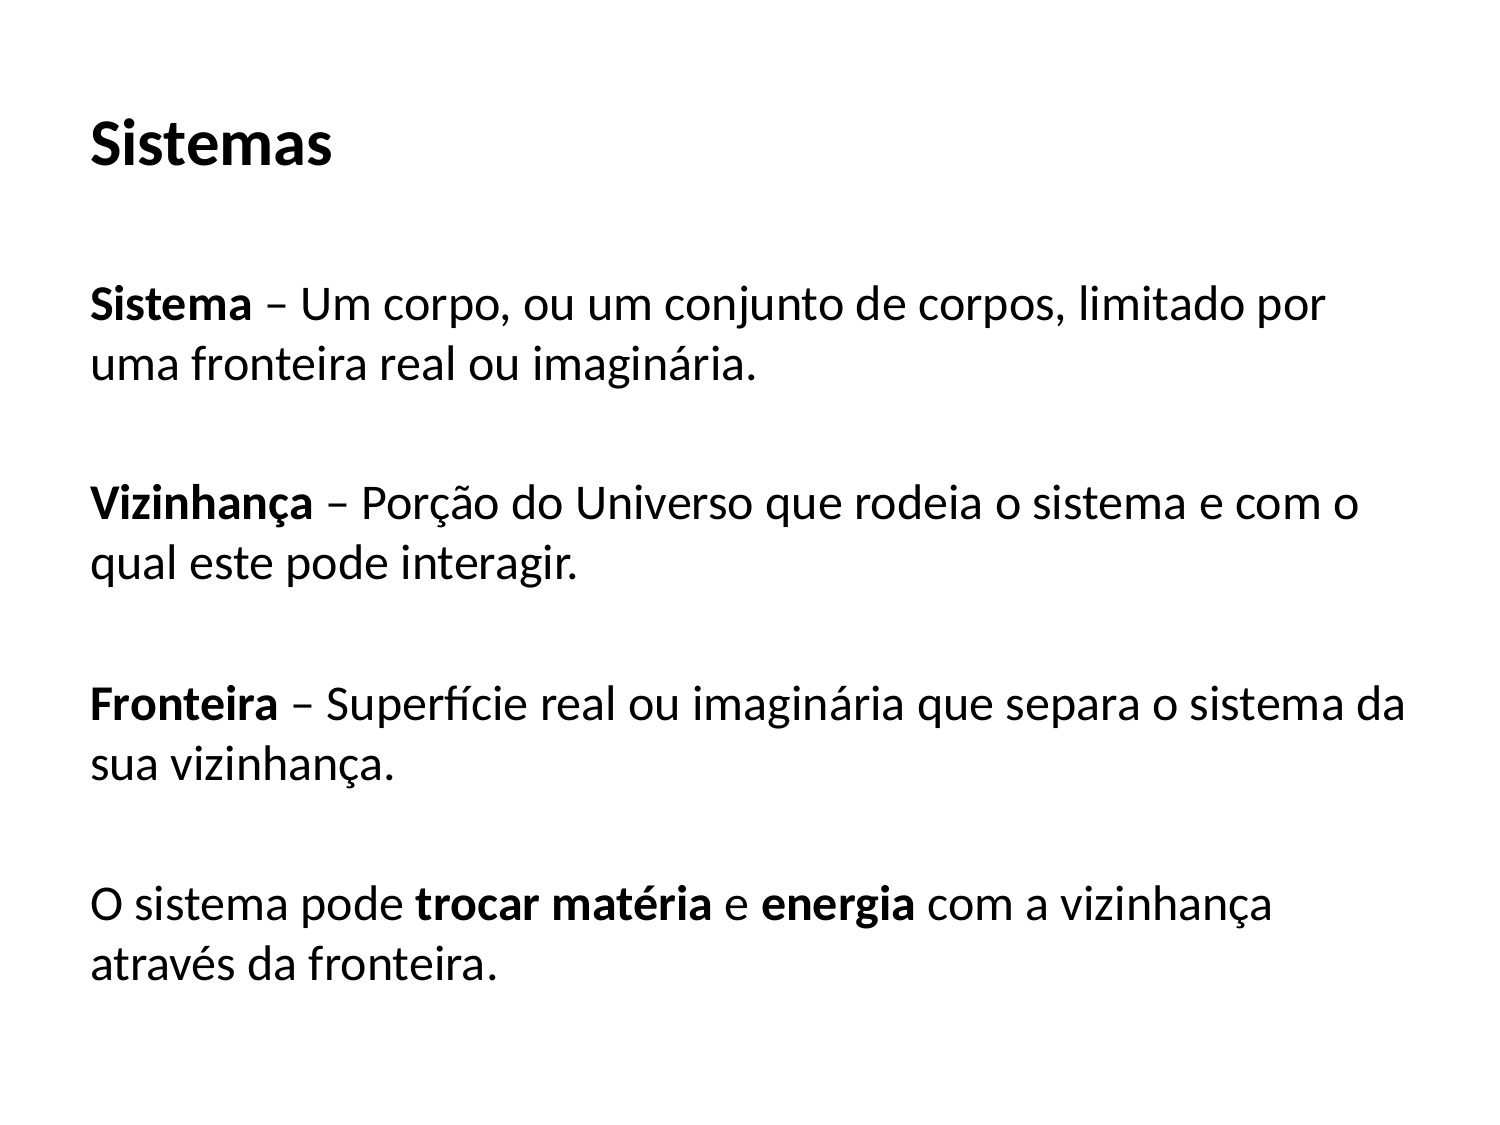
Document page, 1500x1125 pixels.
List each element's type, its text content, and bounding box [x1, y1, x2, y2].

title Sistemas [75, 45, 1425, 233]
list Sistema – Um corpo, ou um conjunto de corpos, limitado por uma fronteira real ou imaginária. Vizinhança – Porção do Universo que rodeia o sistema e com o qual este pode interagir. Fronteira – Superfície real ou imaginária que separa o sistema da sua vizinhança. O sistema pode trocar matéria e energia com a vizinhança através da fronteira. [75, 262, 1425, 1005]
